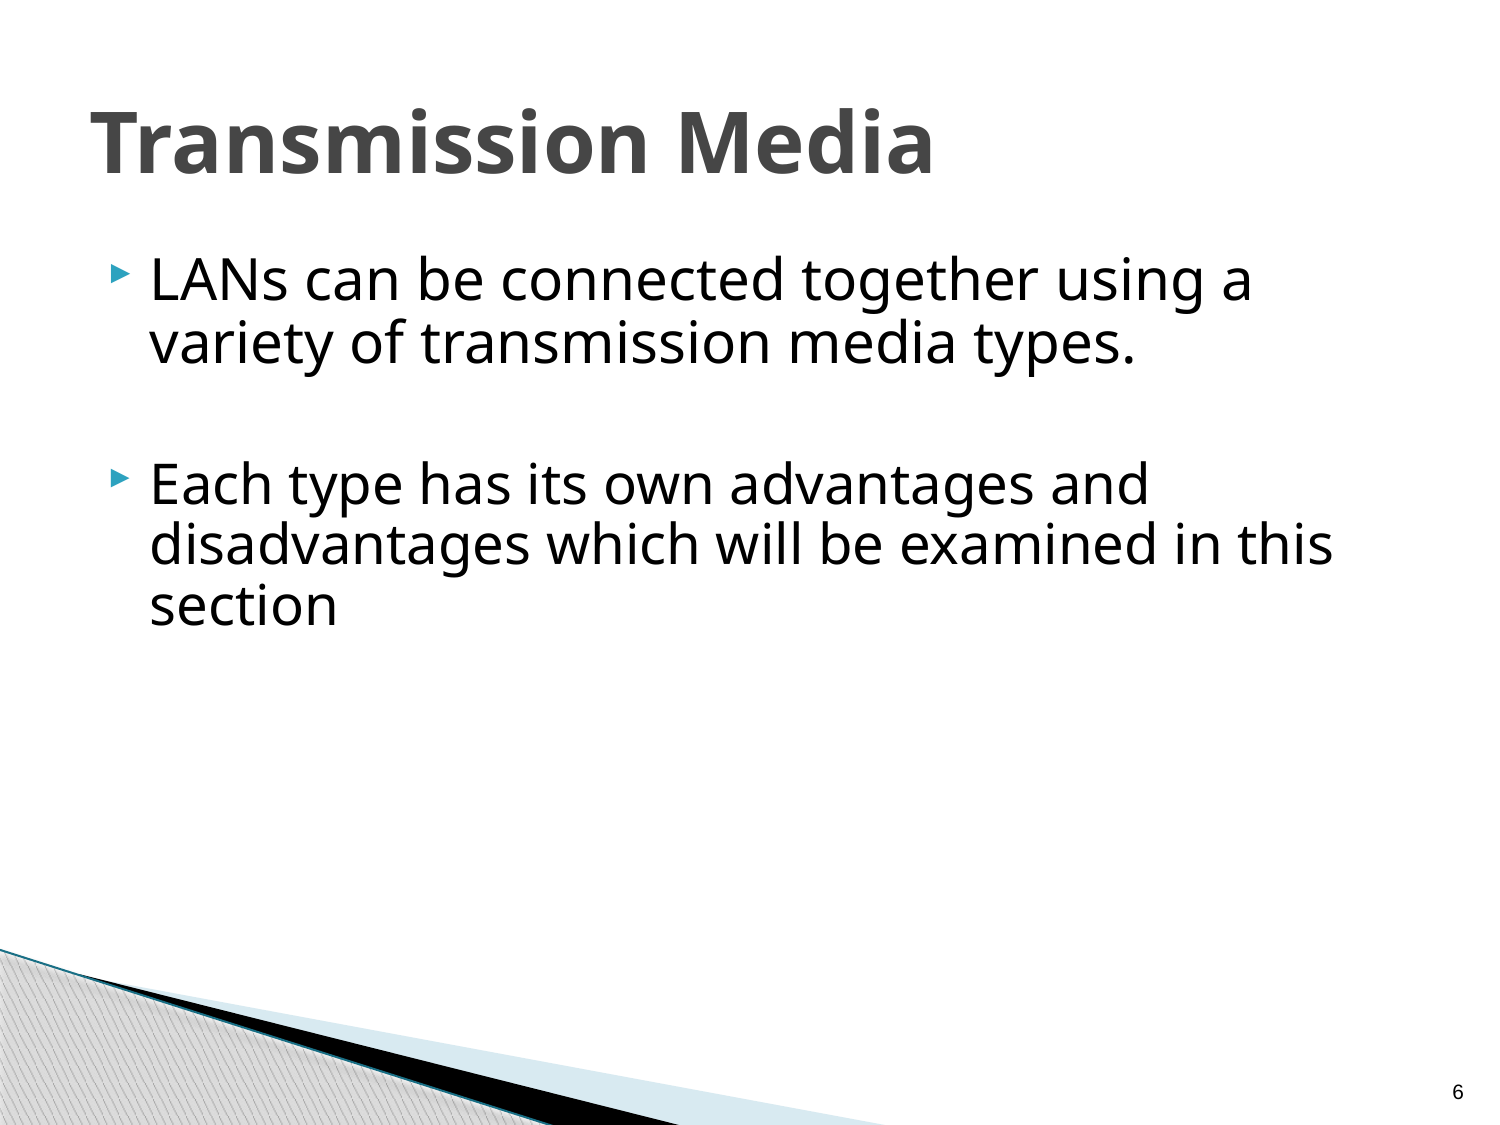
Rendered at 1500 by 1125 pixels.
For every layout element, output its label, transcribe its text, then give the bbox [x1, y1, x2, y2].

title Transmission Media [75, 45, 1425, 233]
slide_number 6 [1418, 1051, 1479, 1112]
list LANs can be connected together using a variety of transmission media types. Each type has its own advantages and disadvantages which will be examined in this section [75, 243, 1425, 986]
